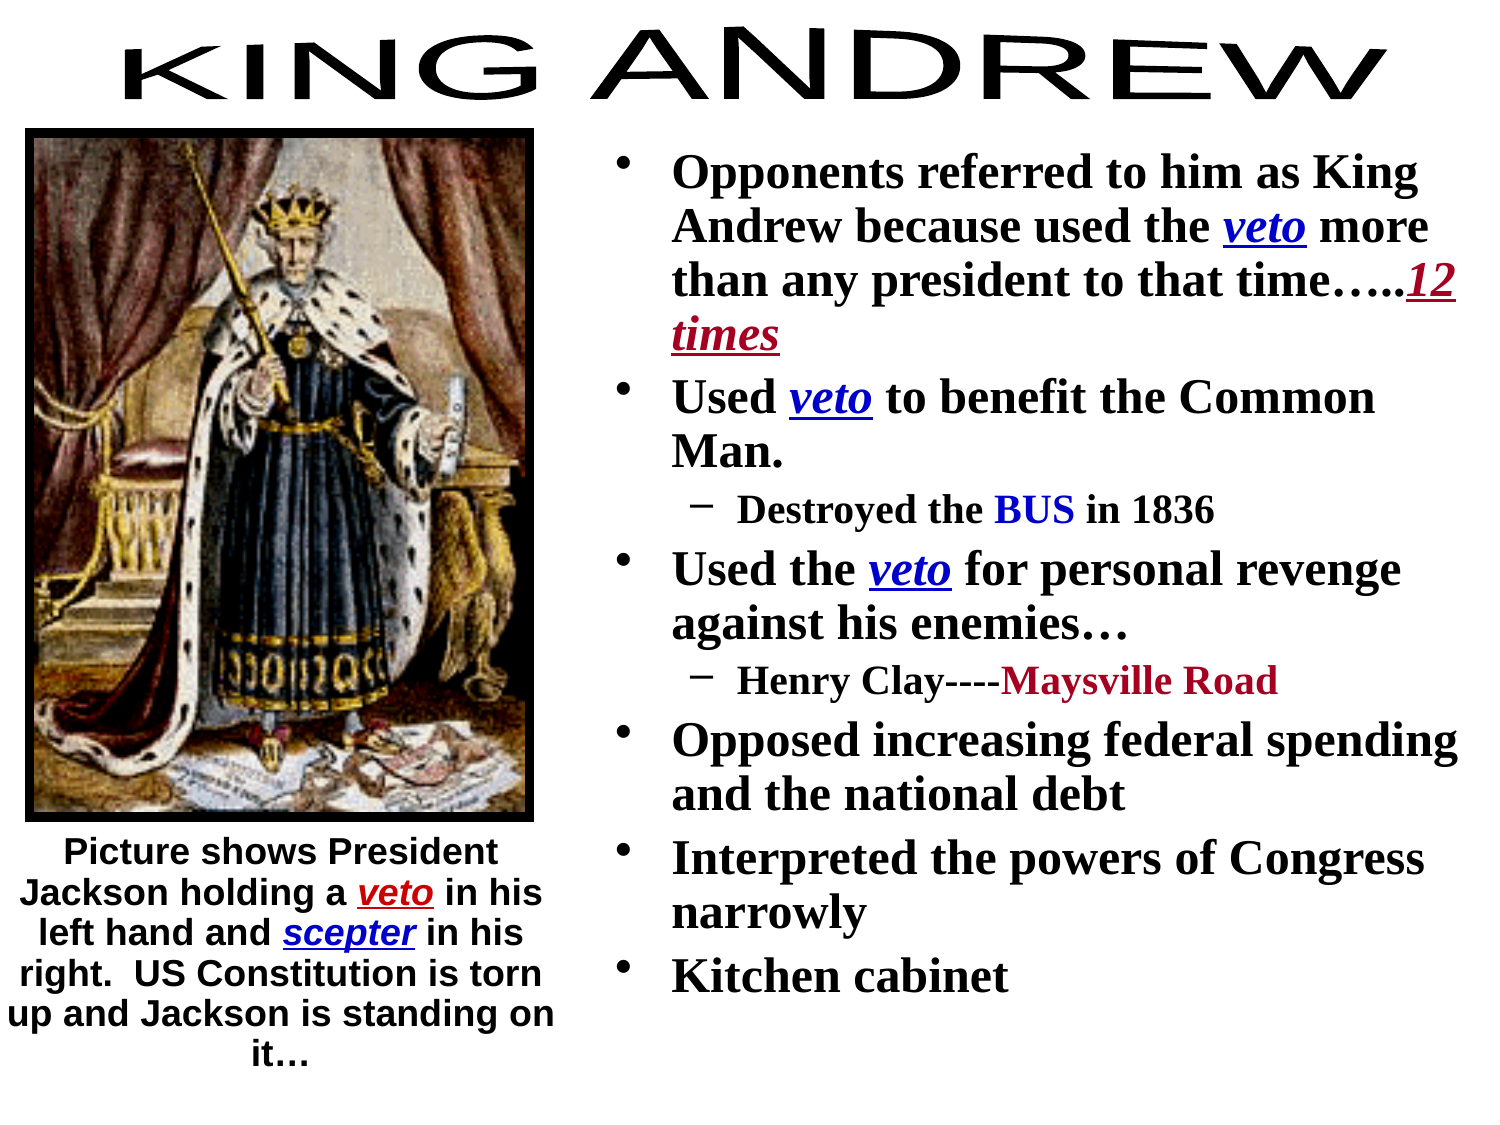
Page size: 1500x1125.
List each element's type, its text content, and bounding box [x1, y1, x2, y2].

text_box Picture shows President Jackson holding a veto in his left hand and scepter in his right. US Constitution is torn up and Jackson is standing on it… [0, 824, 575, 1083]
picture [33, 137, 526, 813]
list Opponents referred to him as King Andrew because used the veto more than any president to that time…..12 times Used veto to benefit the Common Man. Destroyed the BUS in 1836 Used the veto for personal revenge against his enemies… Henry Clay----Maysville Road Opposed increasing federal spending and the national debt Interpreted the powers of Congress narrowly Kitchen cabinet [600, 137, 1475, 1088]
